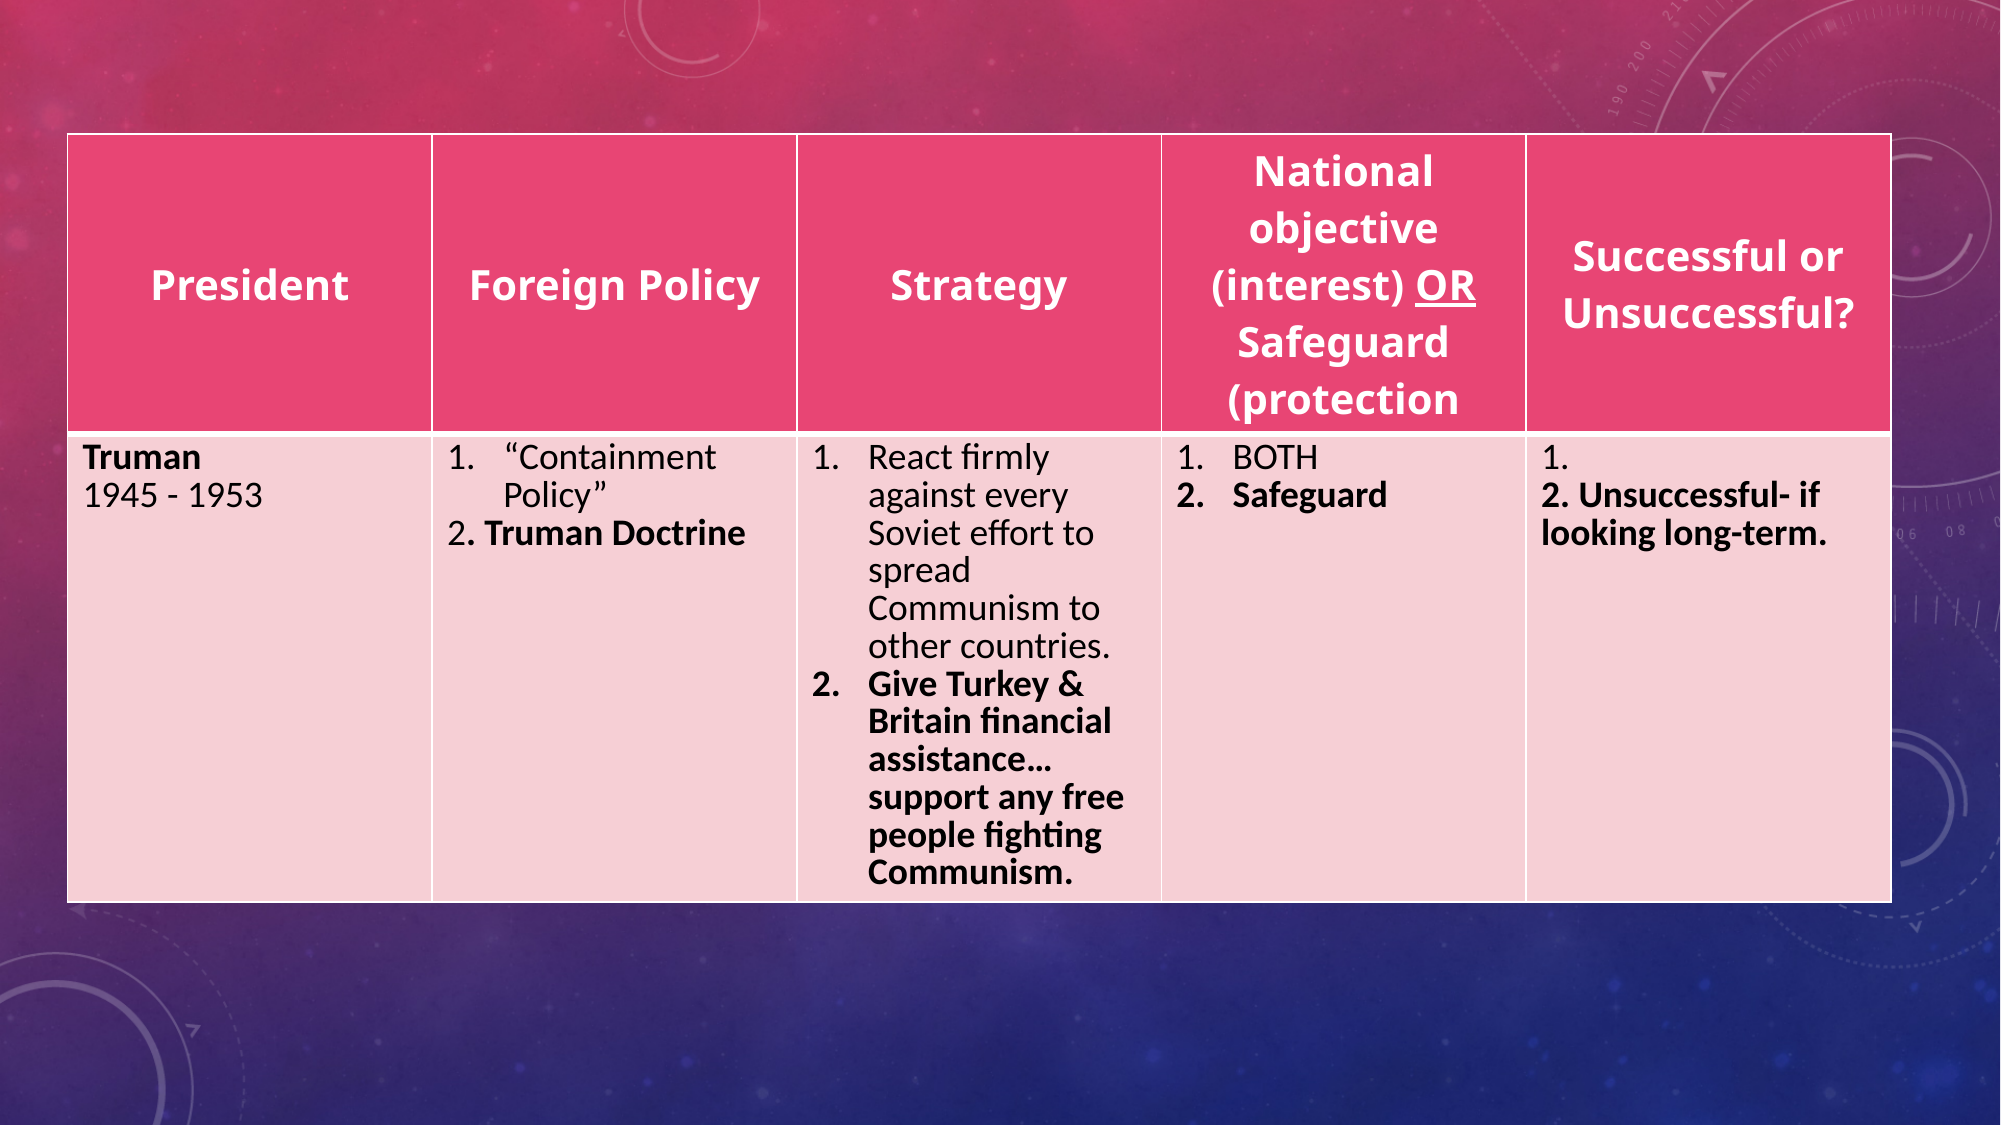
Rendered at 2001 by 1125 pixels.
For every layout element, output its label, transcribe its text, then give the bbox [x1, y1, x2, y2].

table_cell 1. 2. Unsuccessful- if looking long-term. [1527, 437, 1890, 901]
table_header Foreign Policy [433, 135, 796, 431]
table_cell BOTH Safeguard [1162, 437, 1525, 901]
table_header President [68, 135, 431, 431]
table_header National objective (interest) OR Safeguard (protection [1162, 135, 1525, 431]
table_cell Truman 1945 - 1953 [68, 437, 431, 901]
picture [0, 0, 2001, 1125]
table_header Strategy [798, 135, 1161, 431]
table_cell “Containment Policy” 2. Truman Doctrine [433, 437, 796, 901]
table_cell React firmly against every Soviet effort to spread Communism to other countries. Give Turkey & Britain financial assistance…support any free people fighting Communism. [798, 437, 1161, 901]
table_header Successful or Unsuccessful? [1527, 135, 1890, 431]
